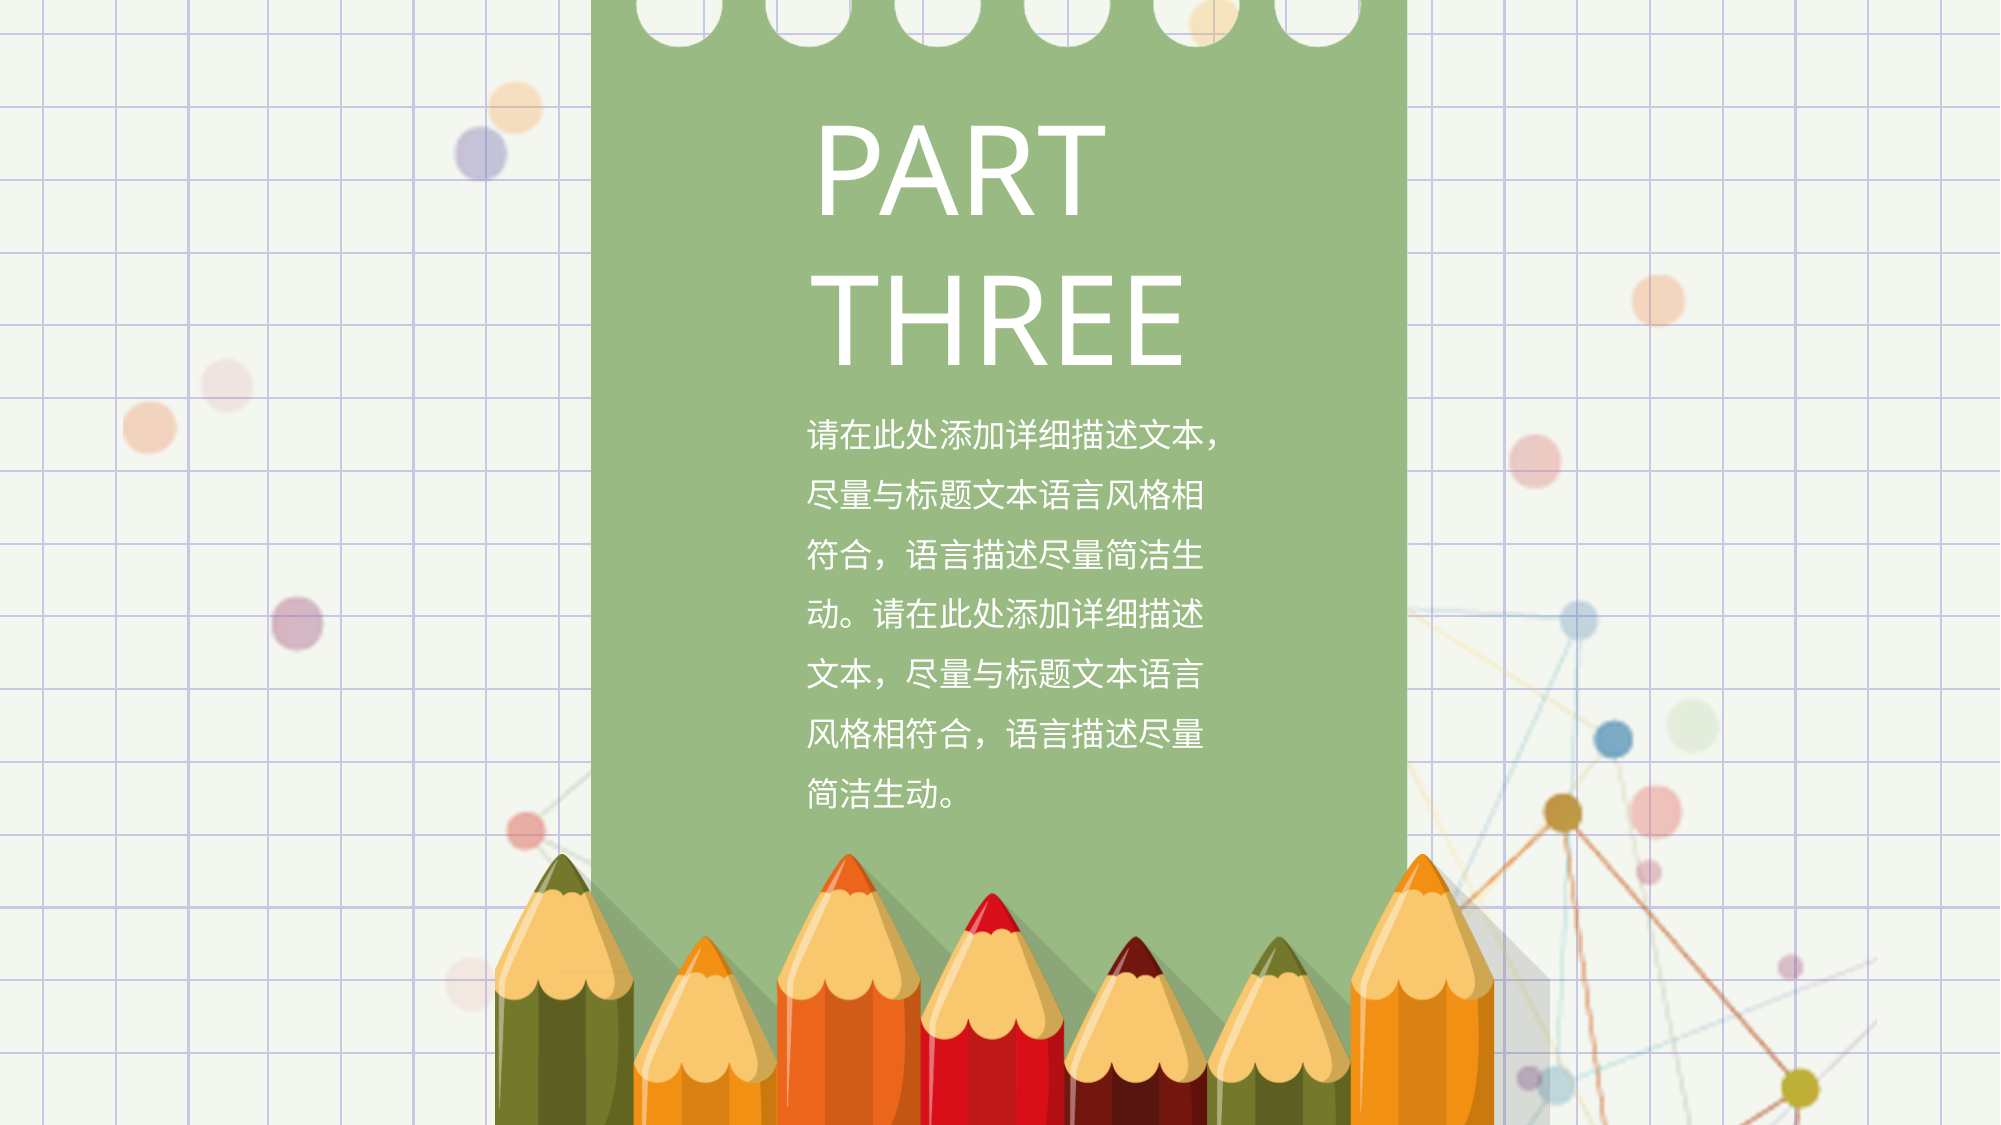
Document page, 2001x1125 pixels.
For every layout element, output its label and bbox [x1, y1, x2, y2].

picture [123, 0, 1877, 1125]
